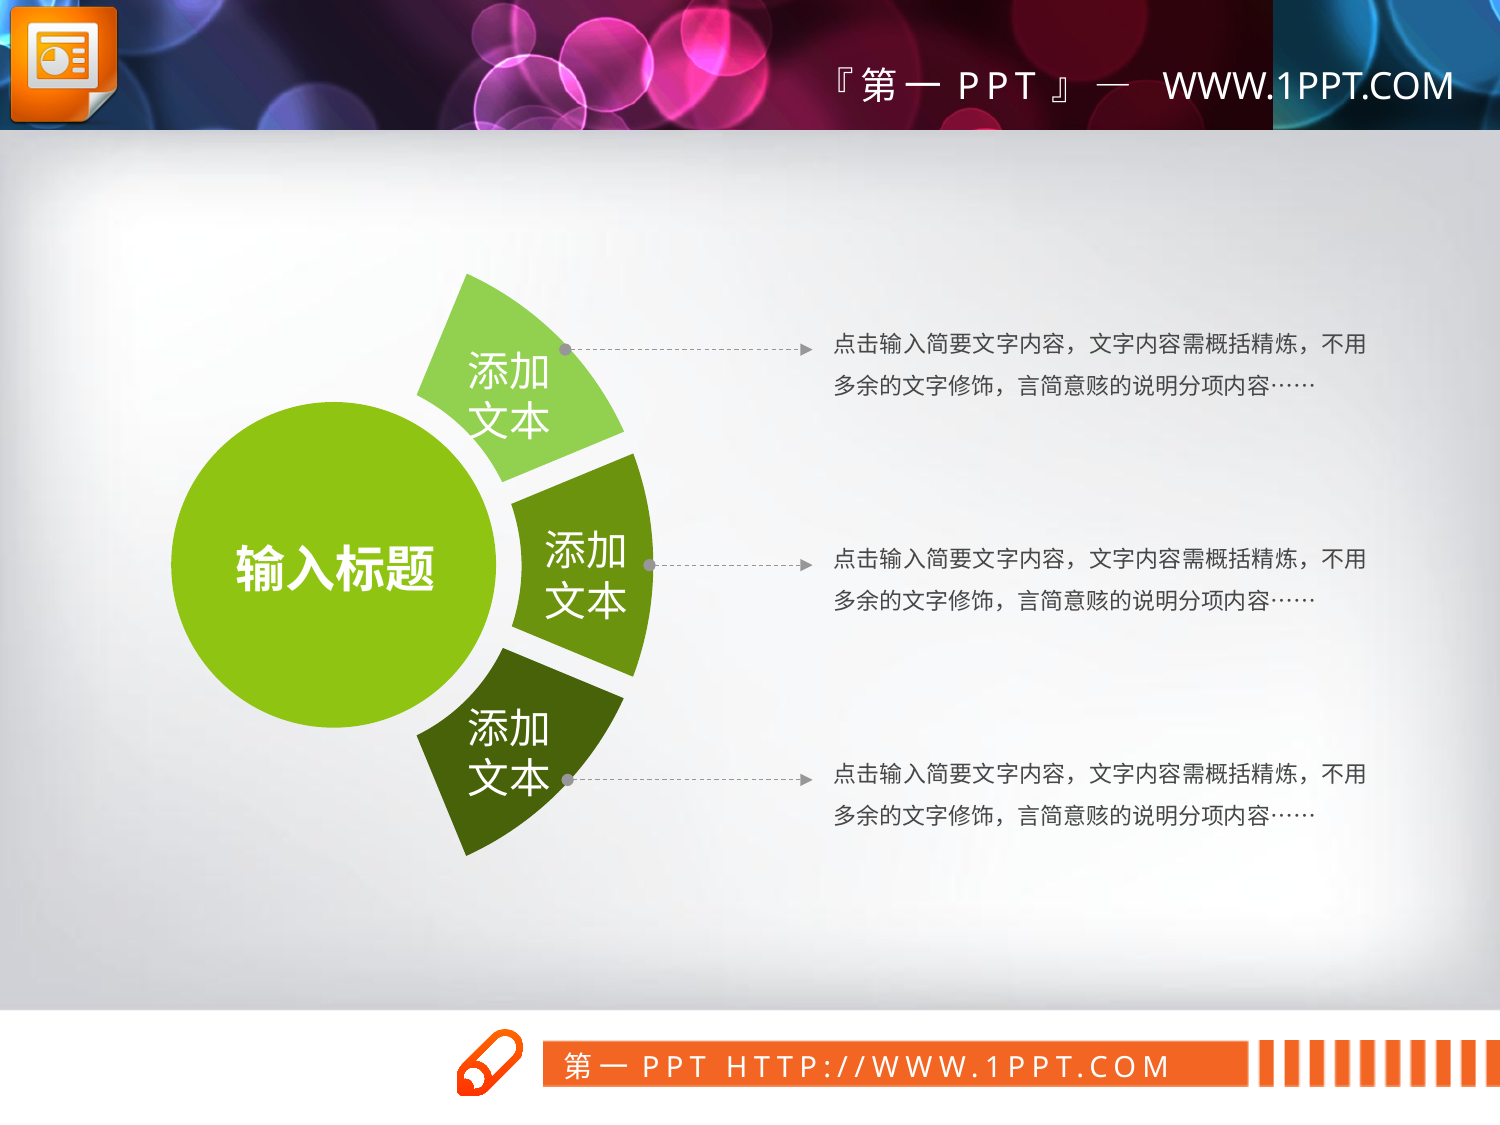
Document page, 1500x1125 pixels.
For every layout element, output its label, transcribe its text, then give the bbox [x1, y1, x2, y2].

text_box 点击输入简要文字内容，文字内容需概括精炼，不用多余的文字修饰，言简意赅的说明分项内容…… [833, 315, 1369, 399]
text_box 点击输入简要文字内容，文字内容需概括精炼，不用多余的文字修饰，言简意赅的说明分项内容…… [833, 530, 1369, 614]
text_box 添加文本 [534, 524, 638, 625]
picture [0, 0, 1500, 1012]
text_box [478, 356, 625, 483]
text_box [416, 273, 565, 423]
text_box [511, 453, 654, 677]
text_box 输入标题 [215, 527, 456, 608]
text_box [464, 647, 624, 776]
text_box 添加文本 [457, 702, 562, 803]
text_box 点击输入简要文字内容，文字内容需概括精炼，不用多余的文字修饰，言简意赅的说明分项内容…… [833, 745, 1369, 830]
picture [543, 1040, 1500, 1087]
text_box [416, 708, 547, 856]
text_box 添加文本 [457, 344, 562, 445]
text_box [171, 401, 497, 728]
